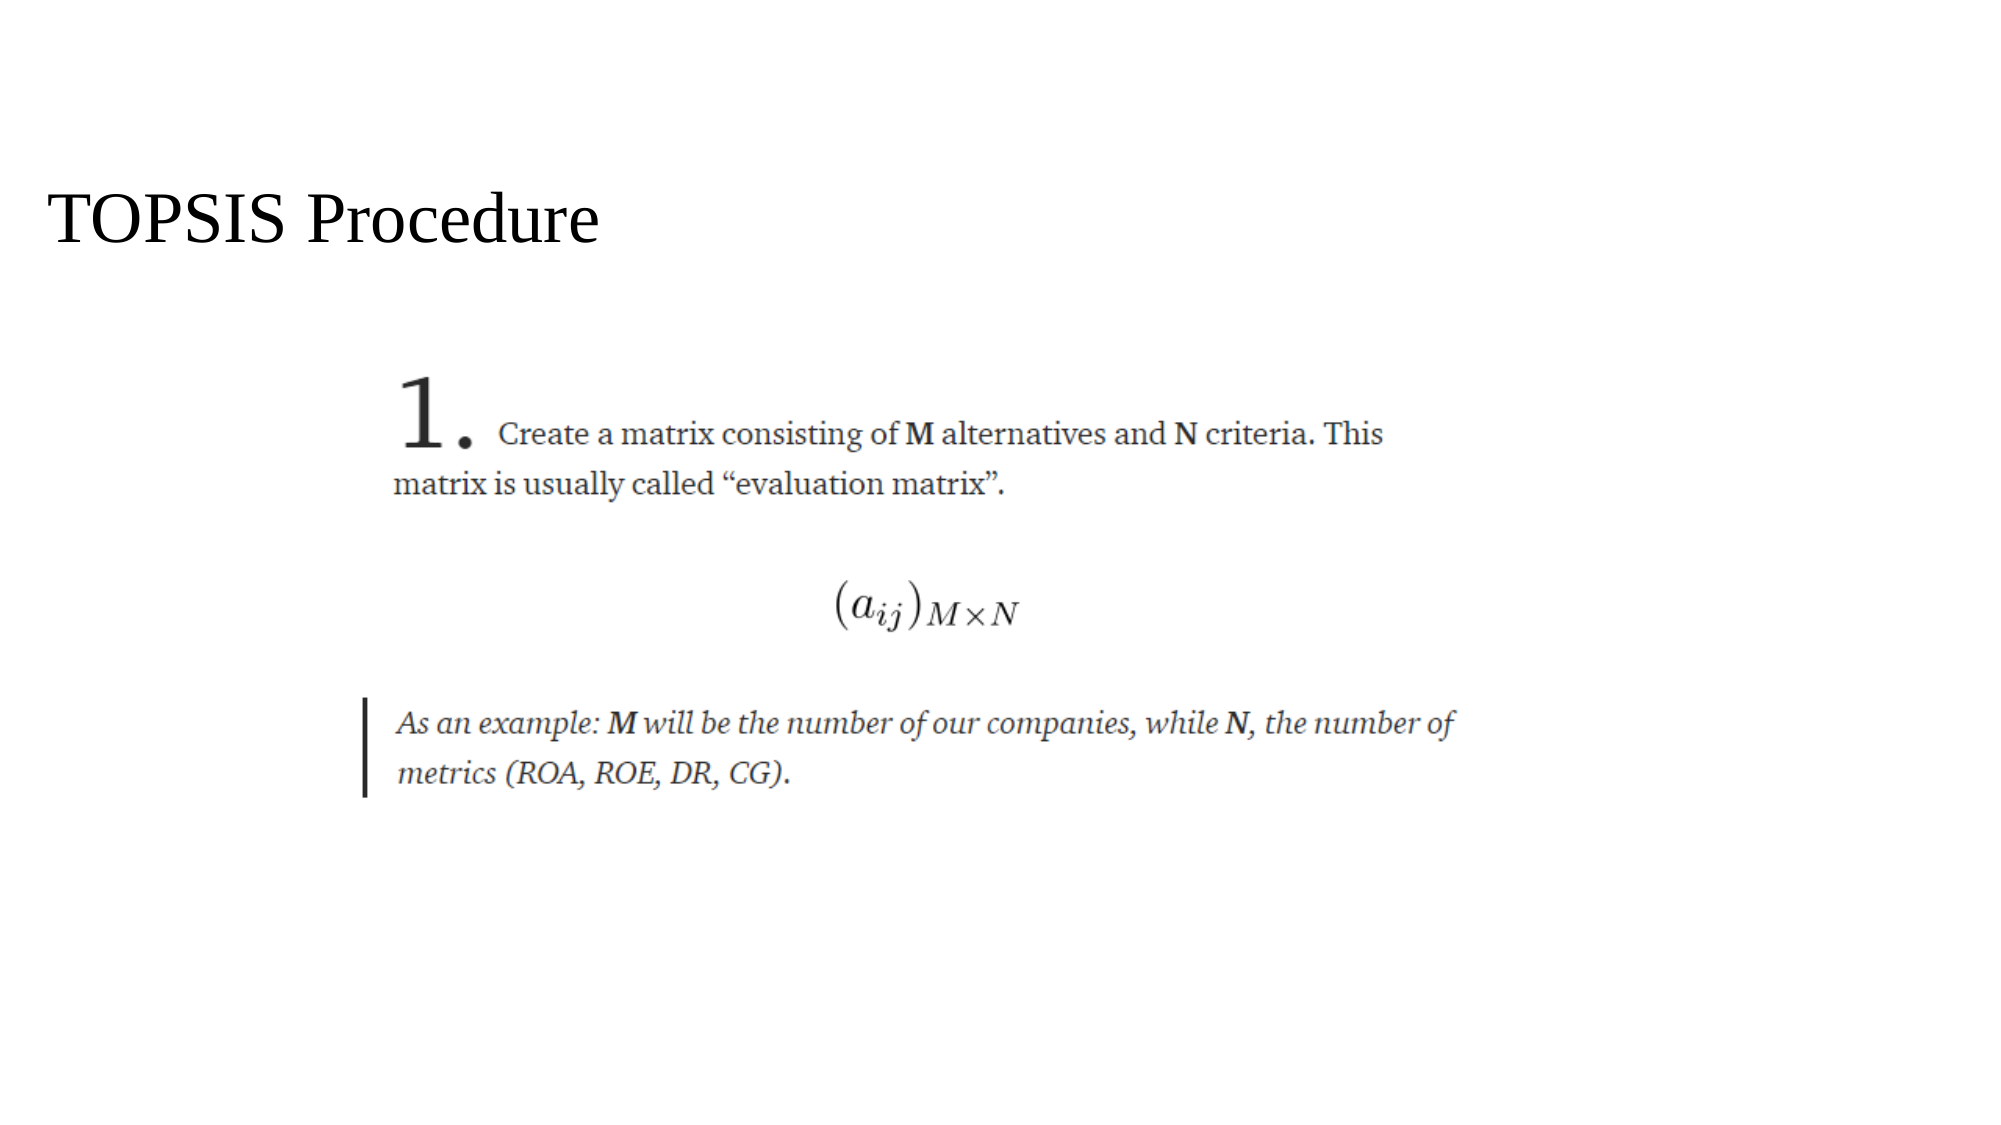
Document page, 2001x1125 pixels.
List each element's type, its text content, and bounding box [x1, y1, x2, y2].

title TOPSIS Procedure [32, 172, 1969, 267]
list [316, 357, 1520, 812]
